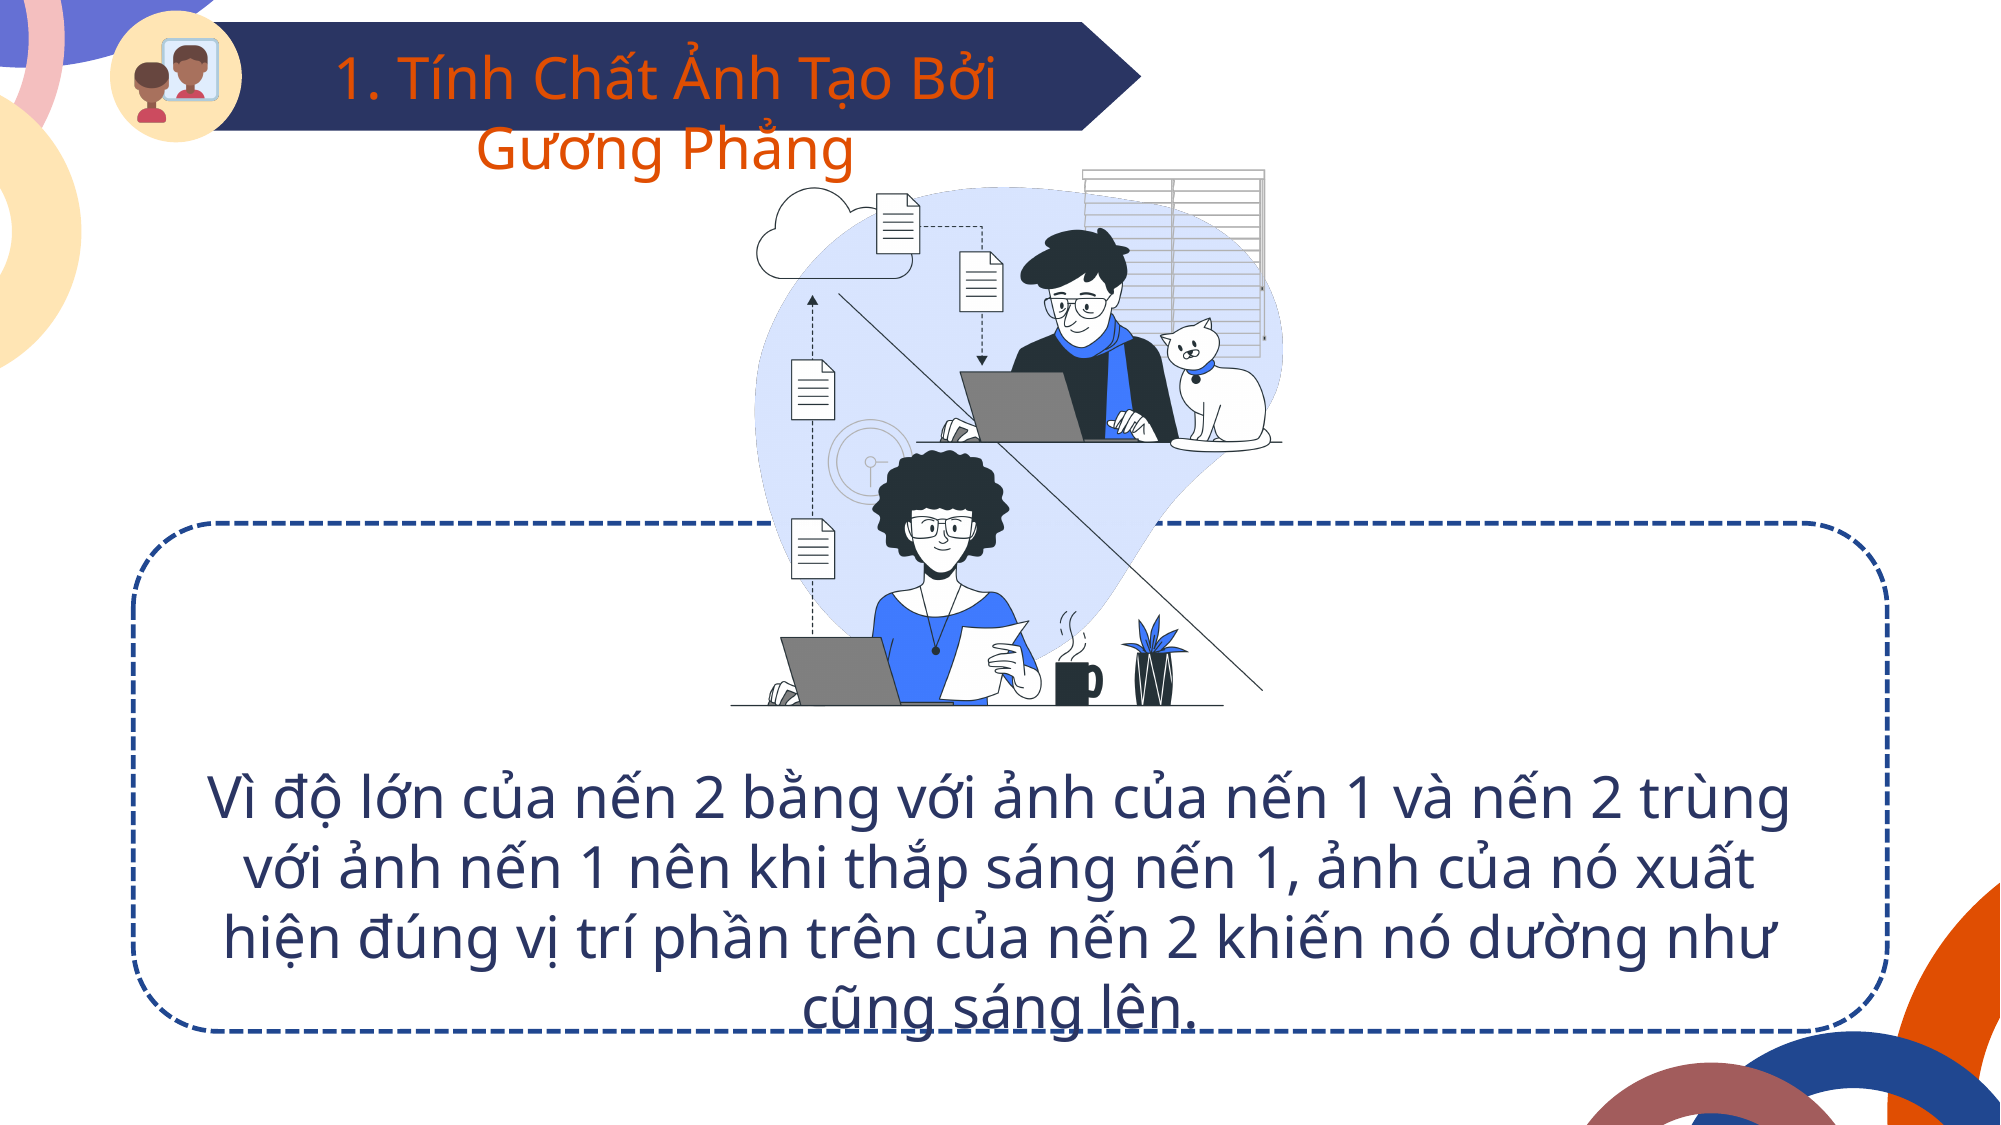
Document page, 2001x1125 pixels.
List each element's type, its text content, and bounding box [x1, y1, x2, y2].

picture [717, 151, 1296, 731]
text_box [1886, 1094, 1941, 1125]
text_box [109, 10, 242, 143]
text_box [132, 522, 1889, 1027]
text_box [1690, 1115, 1755, 1125]
text_box [62, 0, 216, 67]
text_box [0, 93, 83, 370]
text_box [14, 0, 66, 127]
text_box [0, 0, 27, 69]
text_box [242, 22, 1142, 131]
text_box [1896, 881, 2000, 1079]
text_box [1585, 1061, 1837, 1125]
text_box [1744, 1030, 2000, 1125]
text_box Vì độ lớn của nến 2 bằng với ảnh của nến 1 và nến 2 trùng với ảnh nến 1 nên khi thắp sáng nến 1, ảnh của nó xuất hiện đúng vị trí phần trên của nến 2 khiến nó dường như cũng sáng lên. [166, 753, 1834, 1048]
